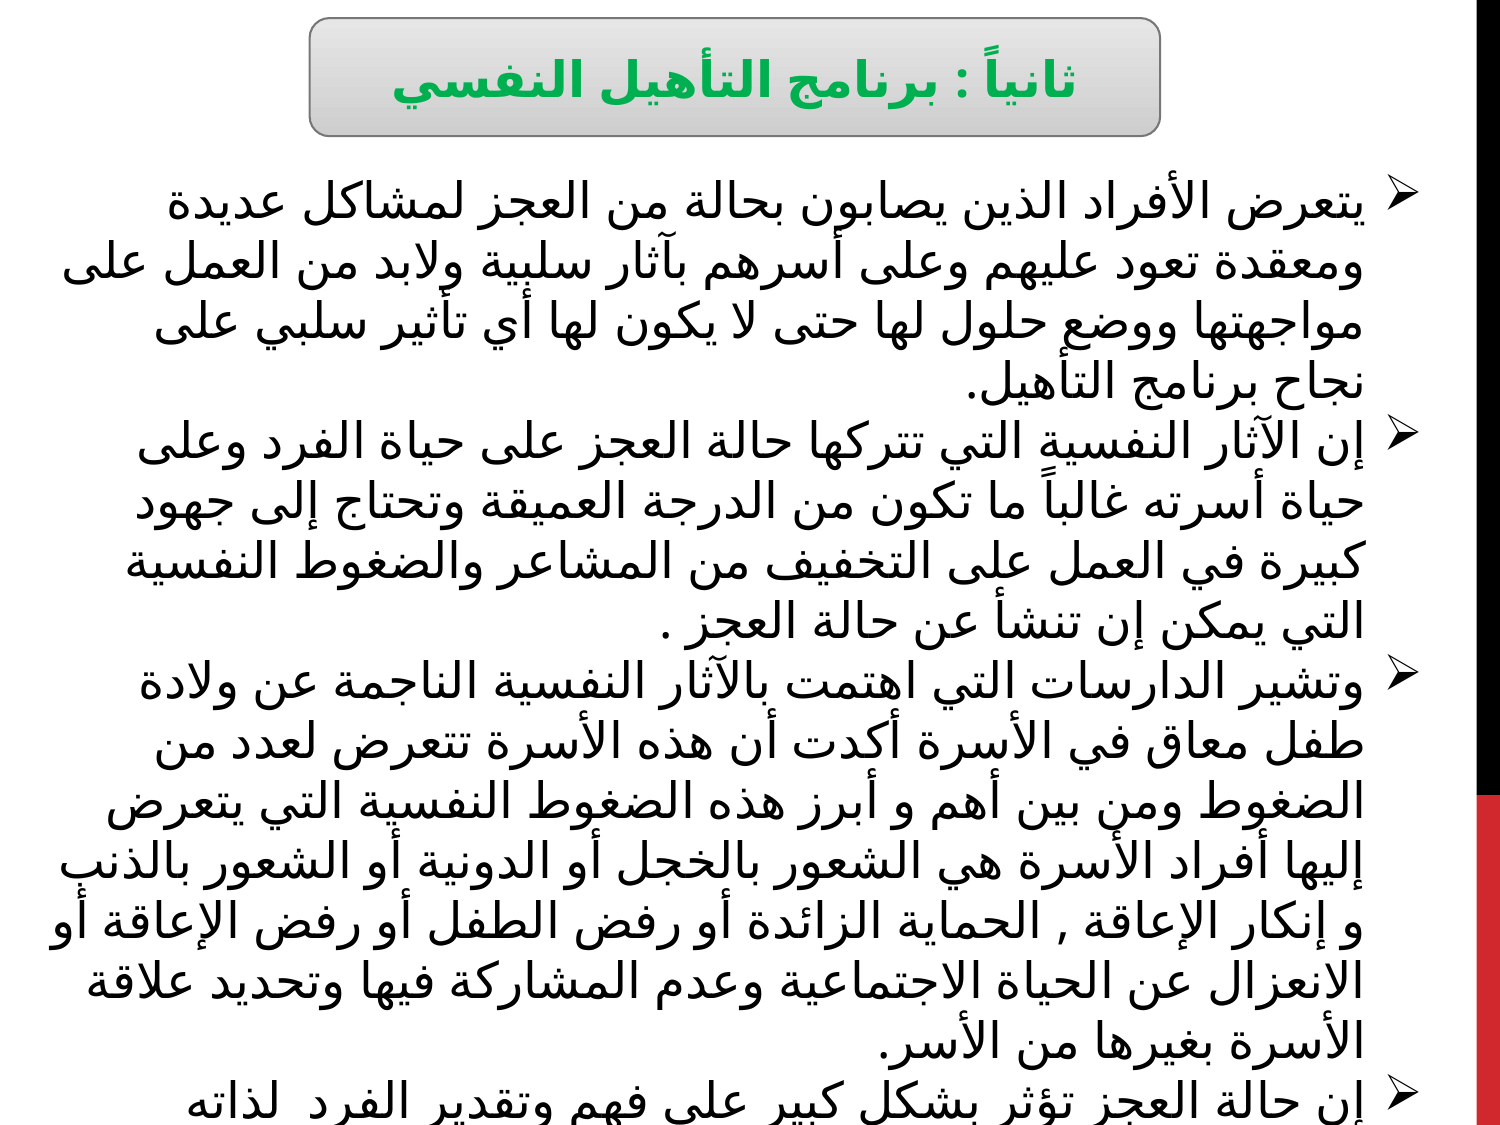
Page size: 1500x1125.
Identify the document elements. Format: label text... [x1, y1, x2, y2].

text_box [308, 17, 1162, 138]
text_box يتعرض الأفراد الذين يصابون بحالة من العجز لمشاكل عديدة ومعقدة تعود عليهم وعلى أسرهم بآثار سلبية ولابد من العمل على مواجهتها ووضع حلول لها حتى لا يكون لها أي تأثير سلبي على نجاح برنامج التأهيل. إن الآثار النفسية التي تتركها حالة العجز على حياة الفرد وعلى حياة أسرته غالباً ما تكون من الدرجة العميقة وتحتاج إلى جهود كبيرة في العمل على التخفيف من المشاعر والضغوط النفسية التي يمكن إن تنشأ عن حالة العجز . وتشير الدارسات التي اهتمت بالآثار النفسية الناجمة عن ولادة طفل معاق في الأسرة أكدت أن هذه الأسرة تتعرض لعدد من الضغوط ومن بين أهم و أبرز هذه الضغوط النفسية التي يتعرض إليها أفراد الأسرة هي الشعور بالخجل أو الدونية أو الشعور بالذنب و إنكار الإعاقة , الحماية الزائدة أو رفض الطفل أو رفض الإعاقة أو الانعزال عن الحياة الاجتماعية وعدم المشاركة فيها وتحديد علاقة الأسرة بغيرها من الأسر. إن حالة العجز تؤثر بشكل كبير على فهم وتقدير الفرد لذاته وتجعله يعيش في حالة من القلق و التوتر و الخوف وتزيد من الضغوط النفسية عليه إلى درجة قد تؤثر على نظرته للحياة وثقته بالآخرين وتقدمه في البرنامج التأهيلي . [32, 160, 1438, 1125]
text_box ثانياً : برنامج التأهيل النفسي [351, 40, 1119, 115]
